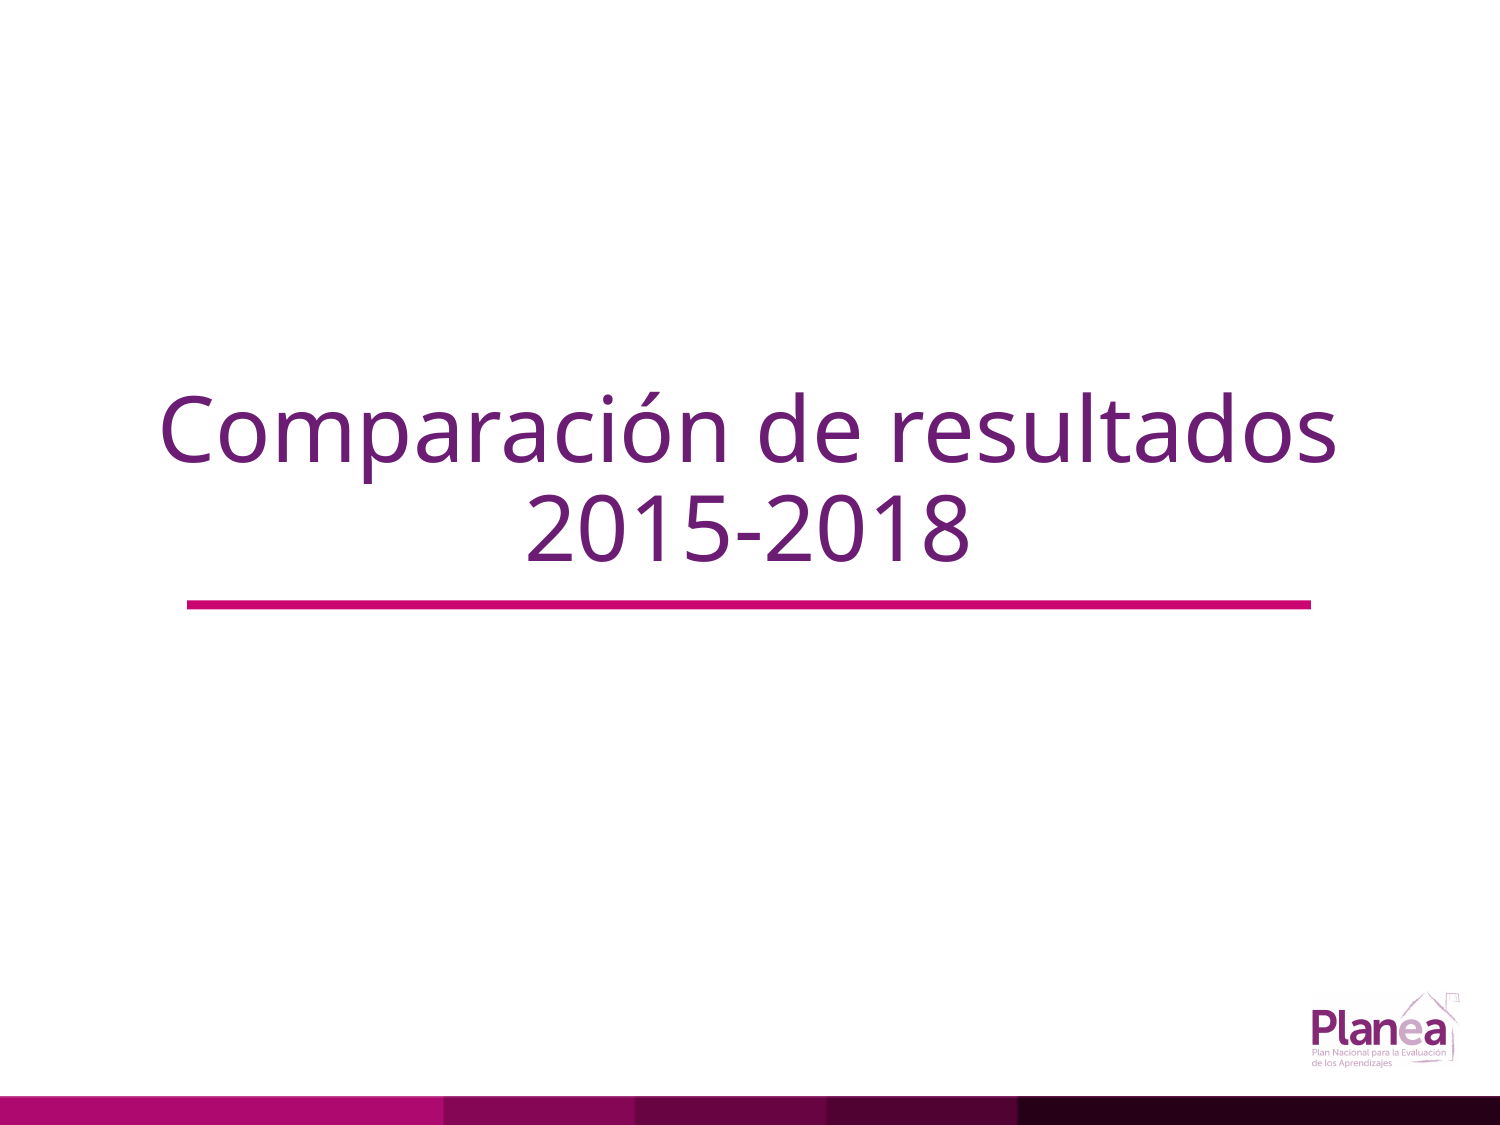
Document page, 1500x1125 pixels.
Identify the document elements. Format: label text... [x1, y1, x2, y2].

text_box [186, 599, 1312, 610]
title Comparación de resultados 2015-2018 [102, 355, 1397, 589]
picture [0, 1096, 1500, 1125]
picture [1312, 991, 1462, 1068]
